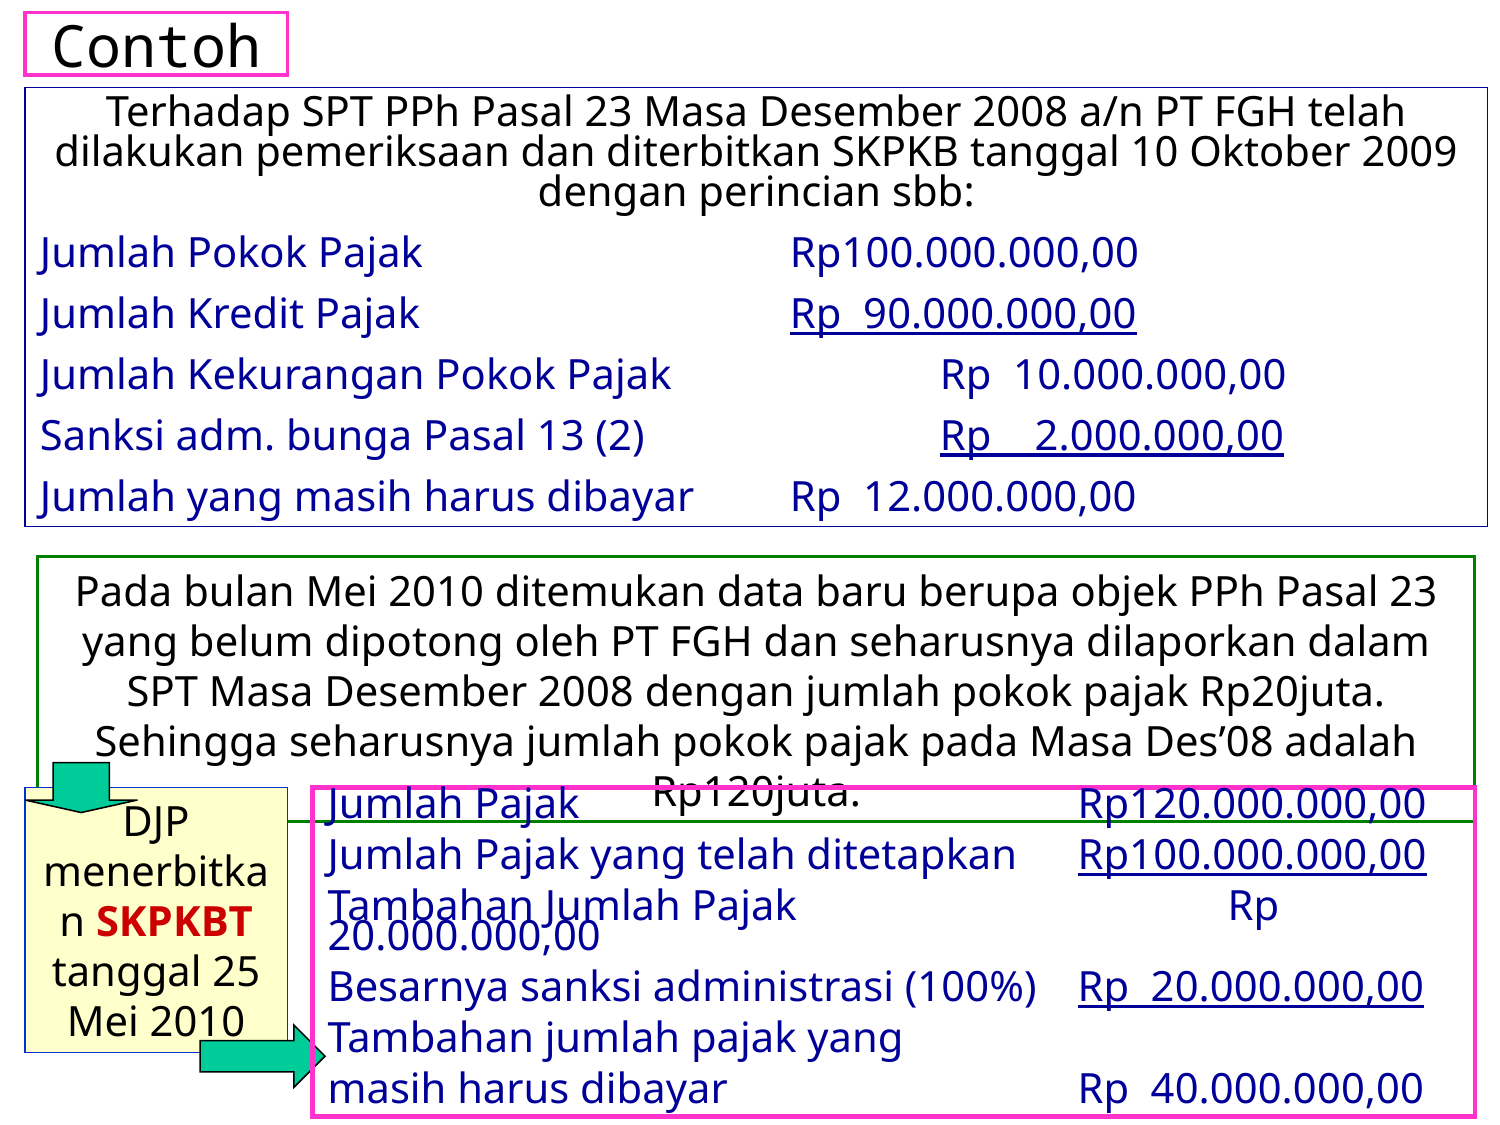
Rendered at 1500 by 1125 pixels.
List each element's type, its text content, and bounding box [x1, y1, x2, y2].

title Contoh [24, 12, 288, 76]
text_box Terhadap SPT PPh Pasal 23 Masa Desember 2008 a/n PT FGH telah dilakukan pemeriksaan dan diterbitkan SKPKB tanggal 10 Oktober 2009 dengan perincian sbb: Jumlah Pokok Pajak Rp100.000.000,00 Jumlah Kredit Pajak Rp 90.000.000,00 Jumlah Kekurangan Pokok Pajak Rp 10.000.000,00 Sanksi adm. bunga Pasal 13 (2) Rp 2.000.000,00 Jumlah yang masih harus dibayar Rp 12.000.000,00 [24, 87, 1488, 527]
text_box DJP menerbitkan SKPKBT tanggal 25 Mei 2010 [24, 787, 288, 1053]
text_box [200, 1024, 312, 1088]
text_box [24, 762, 138, 813]
text_box Jumlah Pajak Rp120.000.000,00 Jumlah Pajak yang telah ditetapkan Rp100.000.000,00 Tambahan Jumlah Pajak Rp 20.000.000,00 Besarnya sanksi administrasi (100%) Rp 20.000.000,00 Tambahan jumlah pajak yang masih harus dibayar Rp 40.000.000,00 [312, 787, 1475, 1117]
text_box Pada bulan Mei 2010 ditemukan data baru berupa objek PPh Pasal 23 yang belum dipotong oleh PT FGH dan seharusnya dilaporkan dalam SPT Masa Desember 2008 dengan jumlah pokok pajak Rp20juta. Sehingga seharusnya jumlah pokok pajak pada Masa Des’08 adalah Rp120juta. [37, 556, 1475, 822]
